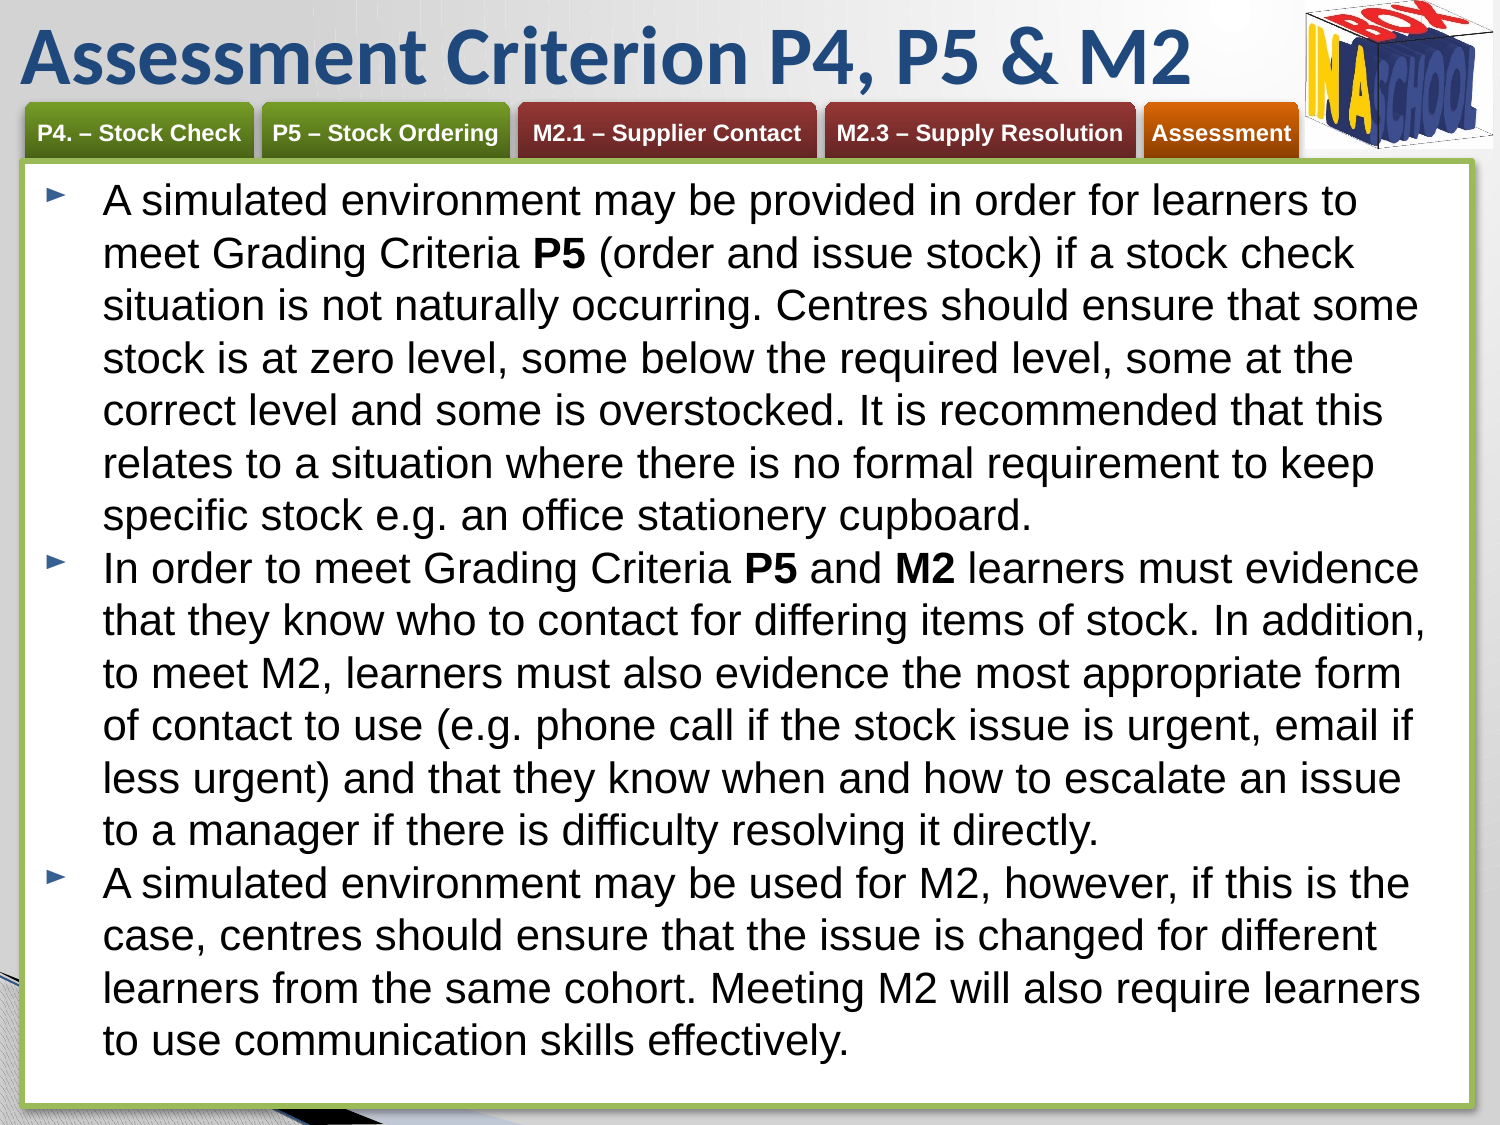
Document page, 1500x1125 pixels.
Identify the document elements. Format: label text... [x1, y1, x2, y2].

text_box A simulated environment may be provided in order for learners to meet Grading Criteria P5 (order and issue stock) if a stock check situation is not naturally occurring. Centres should ensure that some stock is at zero level, some below the required level, some at the correct level and some is overstocked. It is recommended that this relates to a situation where there is no formal requirement to keep specific stock e.g. an office stationery cupboard. In order to meet Grading Criteria P5 and M2 learners must evidence that they know who to contact for differing items of stock. In addition, to meet M2, learners must also evidence the most appropriate form of contact to use (e.g. phone call if the stock issue is urgent, email if less urgent) and that they know when and how to escalate an issue to a manager if there is difficulty resolving it directly. A simulated environment may be used for M2, however, if this is the case, centres should ensure that the issue is changed for different learners from the same cohort. Meeting M2 will also require learners to use communication skills effectively. [29, 164, 1459, 1072]
picture [281, 1114, 303, 1125]
picture [1305, 0, 1494, 149]
text_box Assessment Criterion P4, P5 & M2 [5, 0, 1270, 102]
